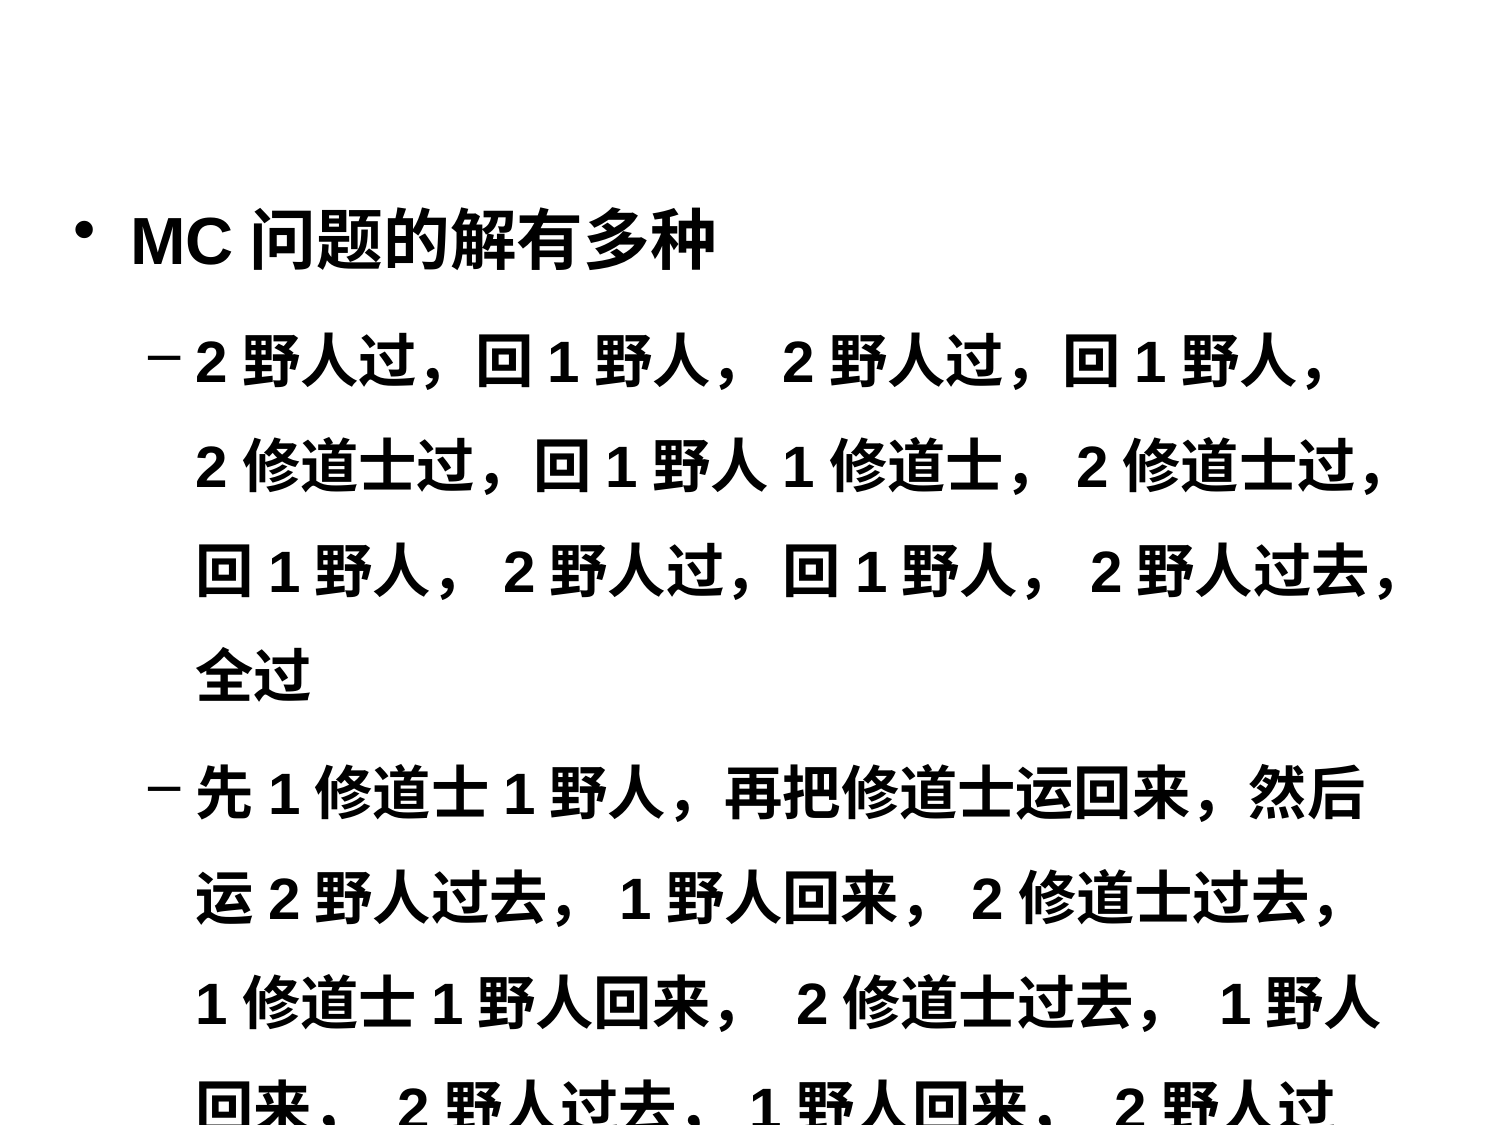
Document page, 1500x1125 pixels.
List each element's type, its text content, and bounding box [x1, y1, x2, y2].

list MC问题的解有多种 2野人过，回1野人，2野人过，回1野人，2修道士过，回1野人1修道士，2修道士过，回1野人，2野人过，回1野人，2野人过去，全过 先1修道士1野人，再把修道士运回来，然后运2野人过去，1野人回来，2修道士过去， 1修道士1野人回来， 2修道士过去， 1野人回来， 2野人过去，1野人回来， 2野人过去，全过 … [58, 190, 1409, 933]
